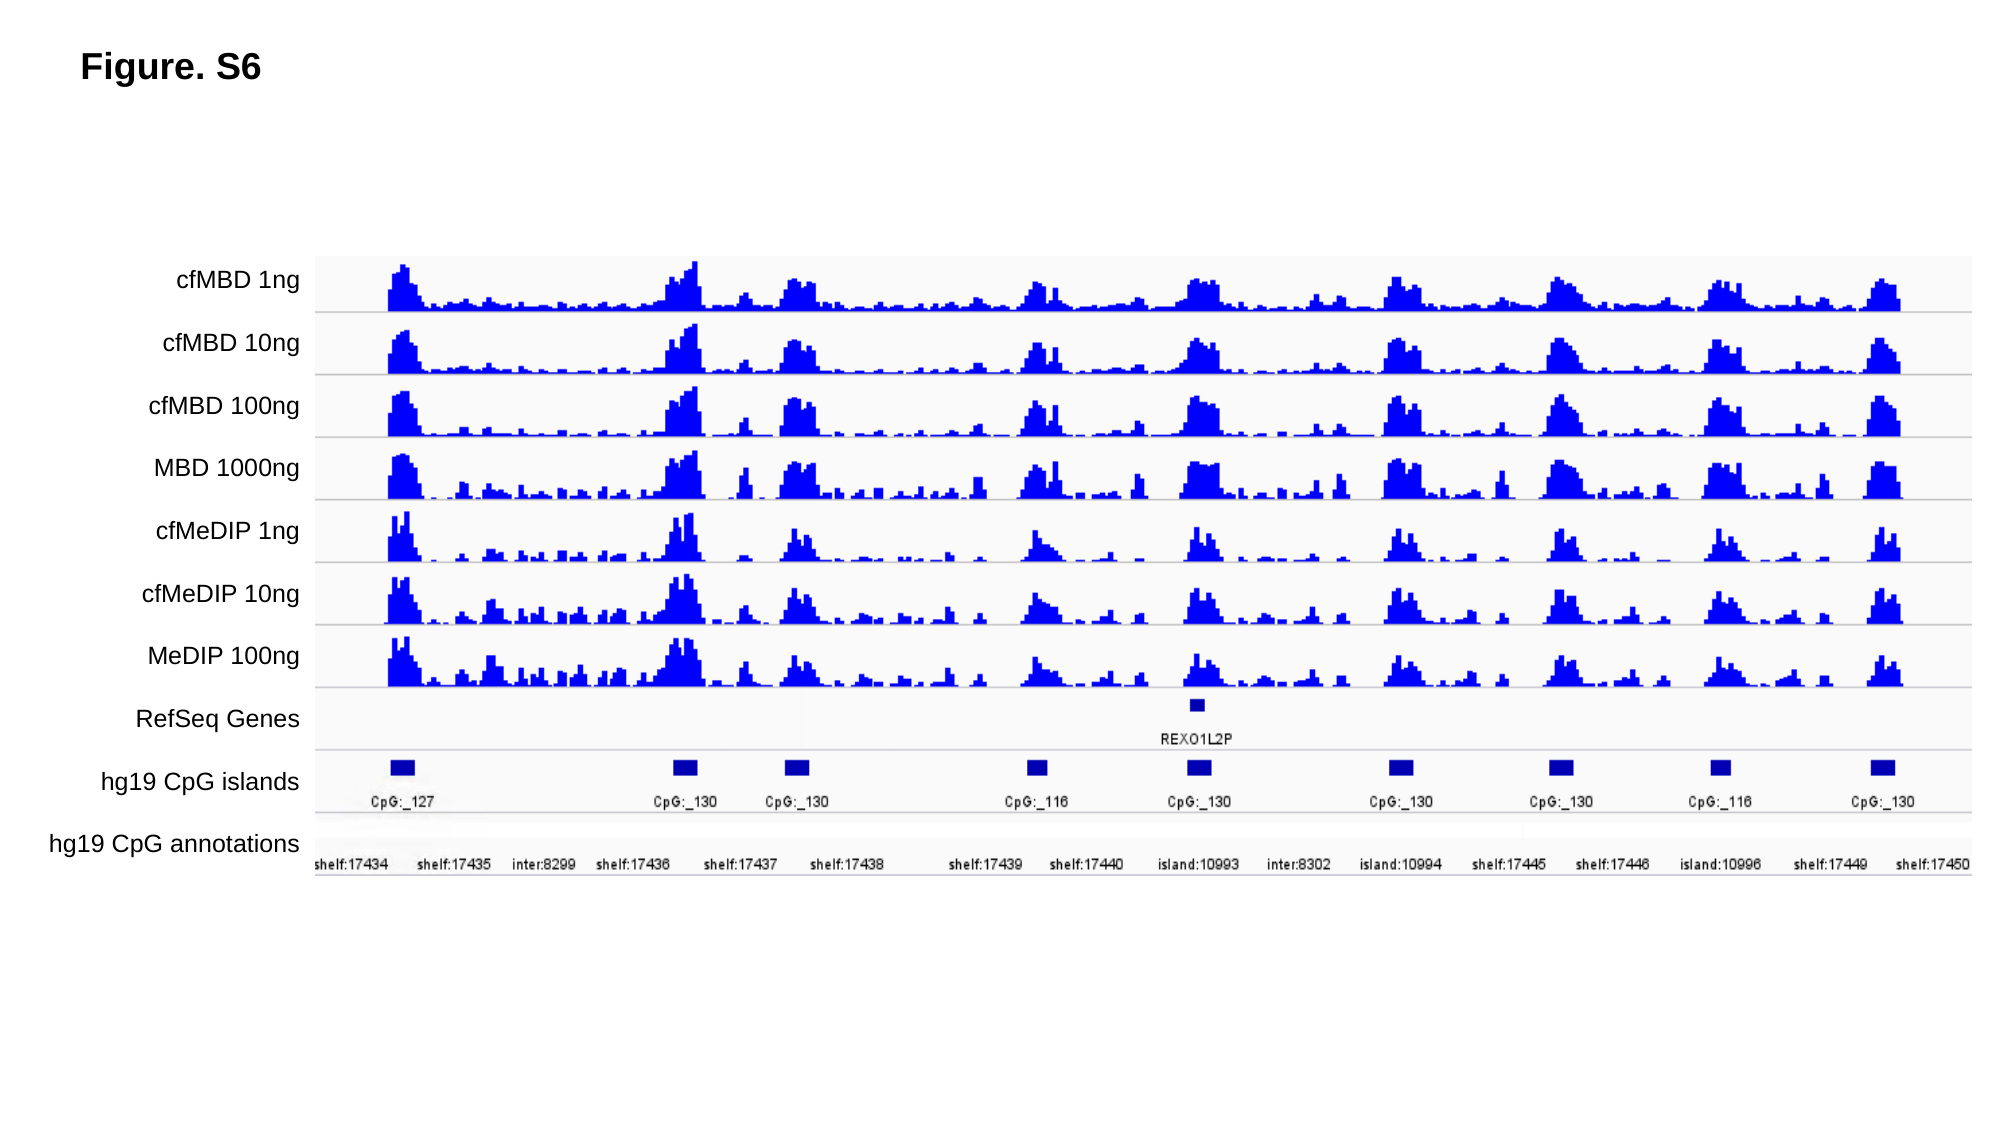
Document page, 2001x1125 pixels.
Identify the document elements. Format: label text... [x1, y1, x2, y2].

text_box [32, 256, 1972, 876]
text_box Figure. S6 [65, 34, 1066, 95]
